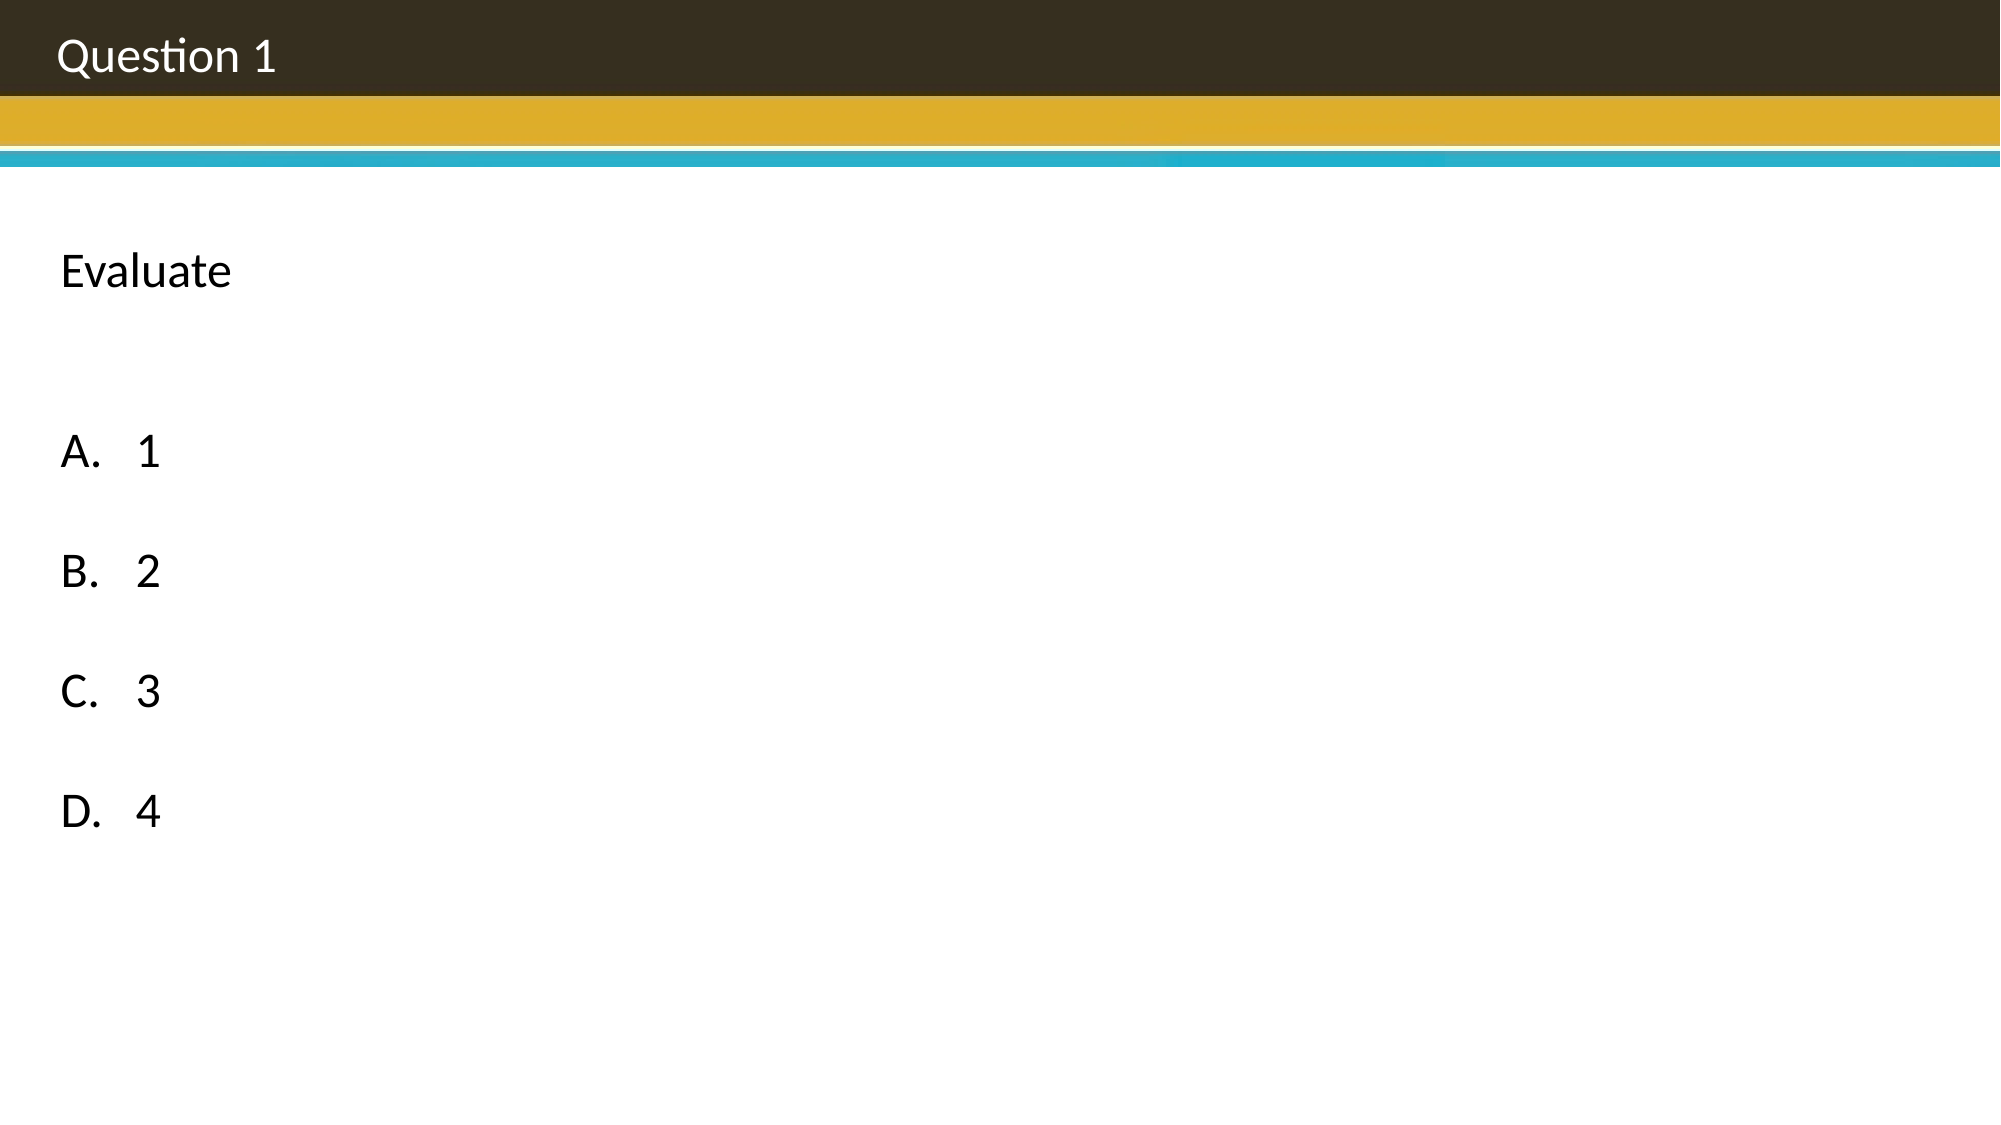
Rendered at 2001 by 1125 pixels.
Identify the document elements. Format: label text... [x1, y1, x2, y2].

picture [0, 0, 2000, 167]
text_box Question 1 [41, 14, 293, 90]
